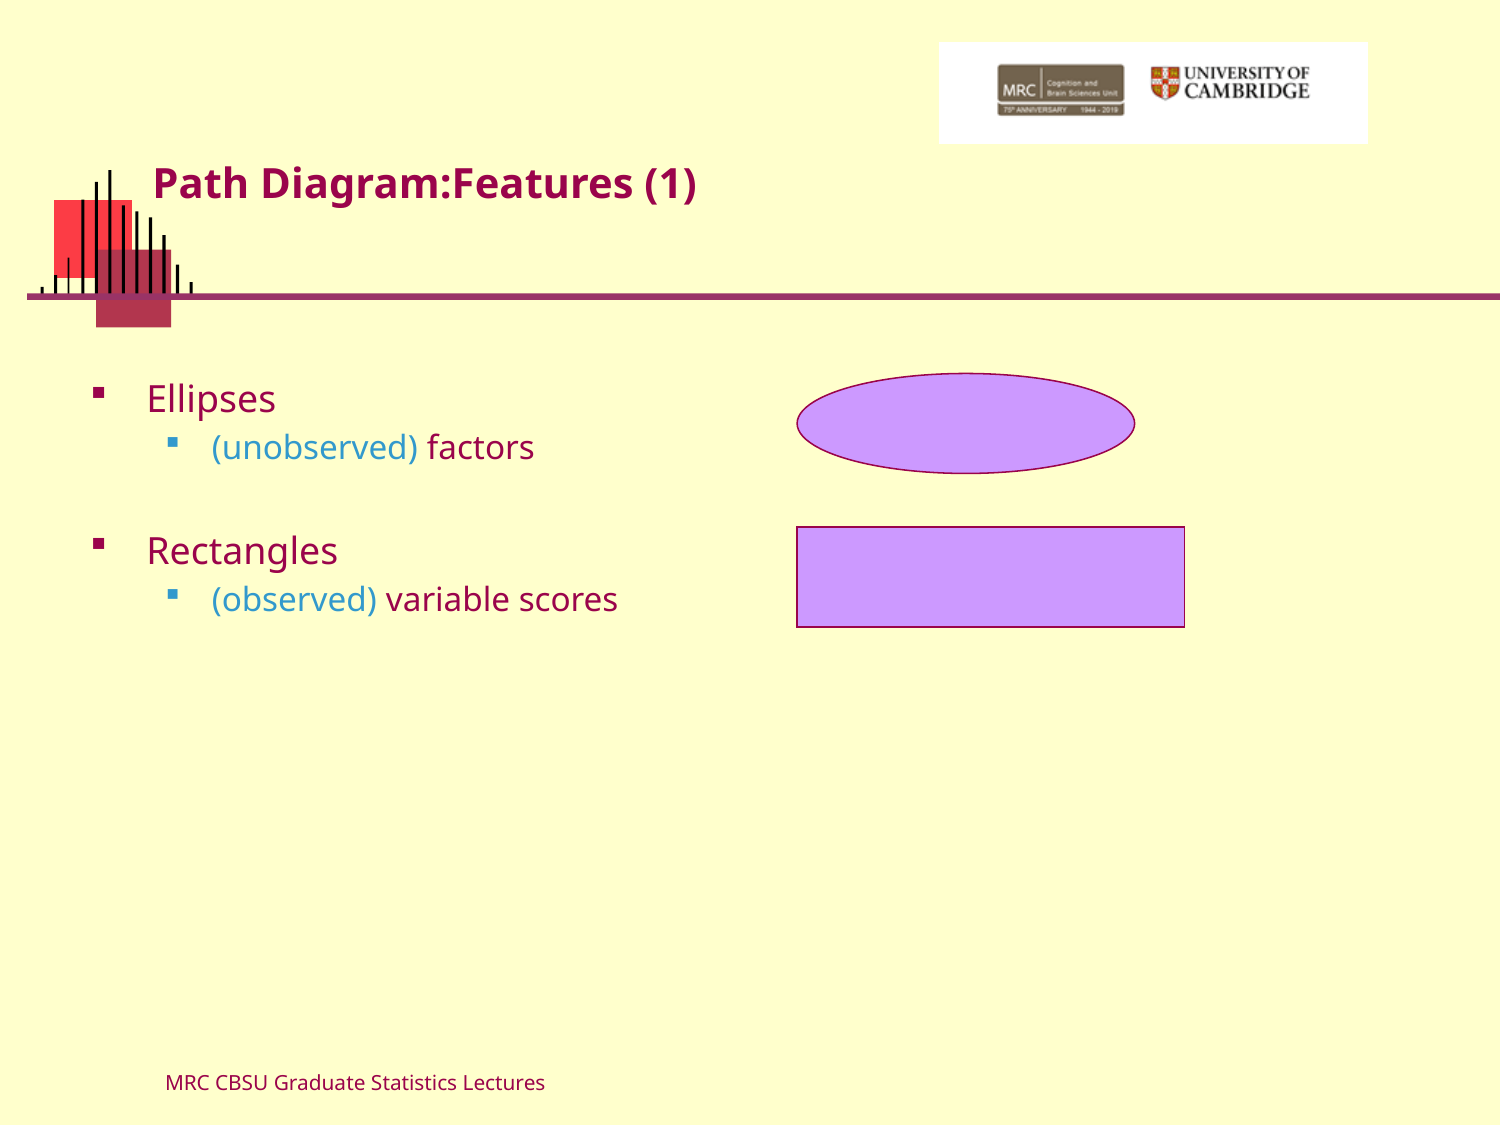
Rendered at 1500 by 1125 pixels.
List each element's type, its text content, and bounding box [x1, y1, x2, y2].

list Ellipses (unobserved) factors Rectangles (observed) variable scores [75, 262, 1425, 1038]
footer MRC CBSU Graduate Statistics Lectures [149, 1062, 988, 1101]
text_box [797, 373, 1135, 474]
picture [939, 42, 1368, 144]
text_box [797, 527, 1185, 627]
title Path Diagram:Features (1) [137, 137, 988, 233]
